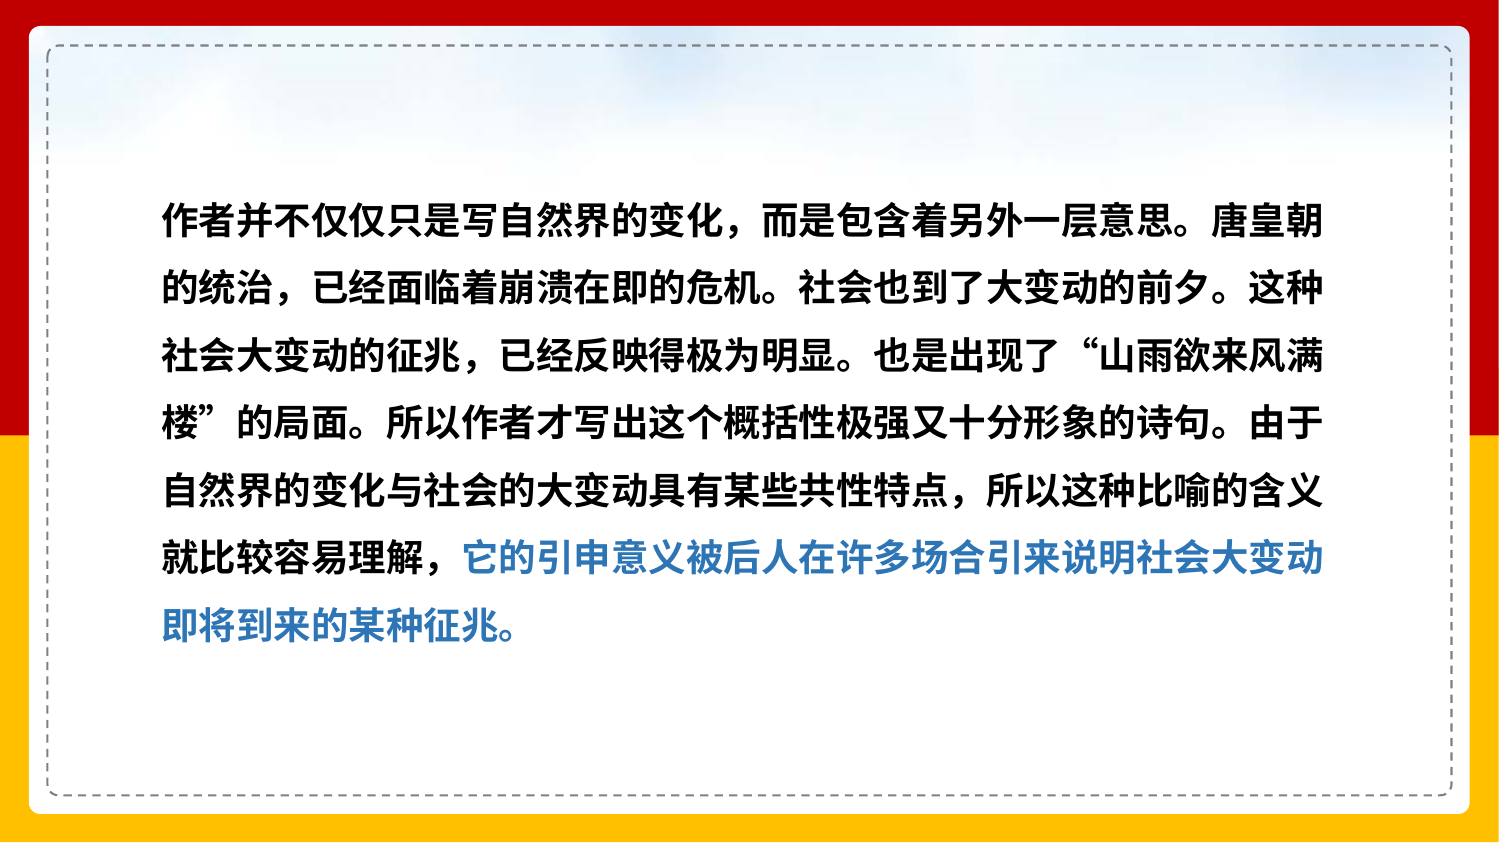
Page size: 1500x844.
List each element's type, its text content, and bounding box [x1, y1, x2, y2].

list 作者并不仅仅只是写自然界的变化，而是包含着另外一层意思。唐皇朝的统治，已经面临着崩溃在即的危机。社会也到了大变动的前夕。这种社会大变动的征兆，已经反映得极为明显。也是出现了“山雨欲来风满楼”的局面。所以作者才写出这个概括性极强又十分形象的诗句。由于自然界的变化与社会的大变动具有某些共性特点，所以这种比喻的含义就比较容易理解，它的引申意义被后人在许多场合引来说明社会大变动即将到来的某种征兆。 [149, 168, 1365, 723]
picture [28, 25, 1470, 814]
